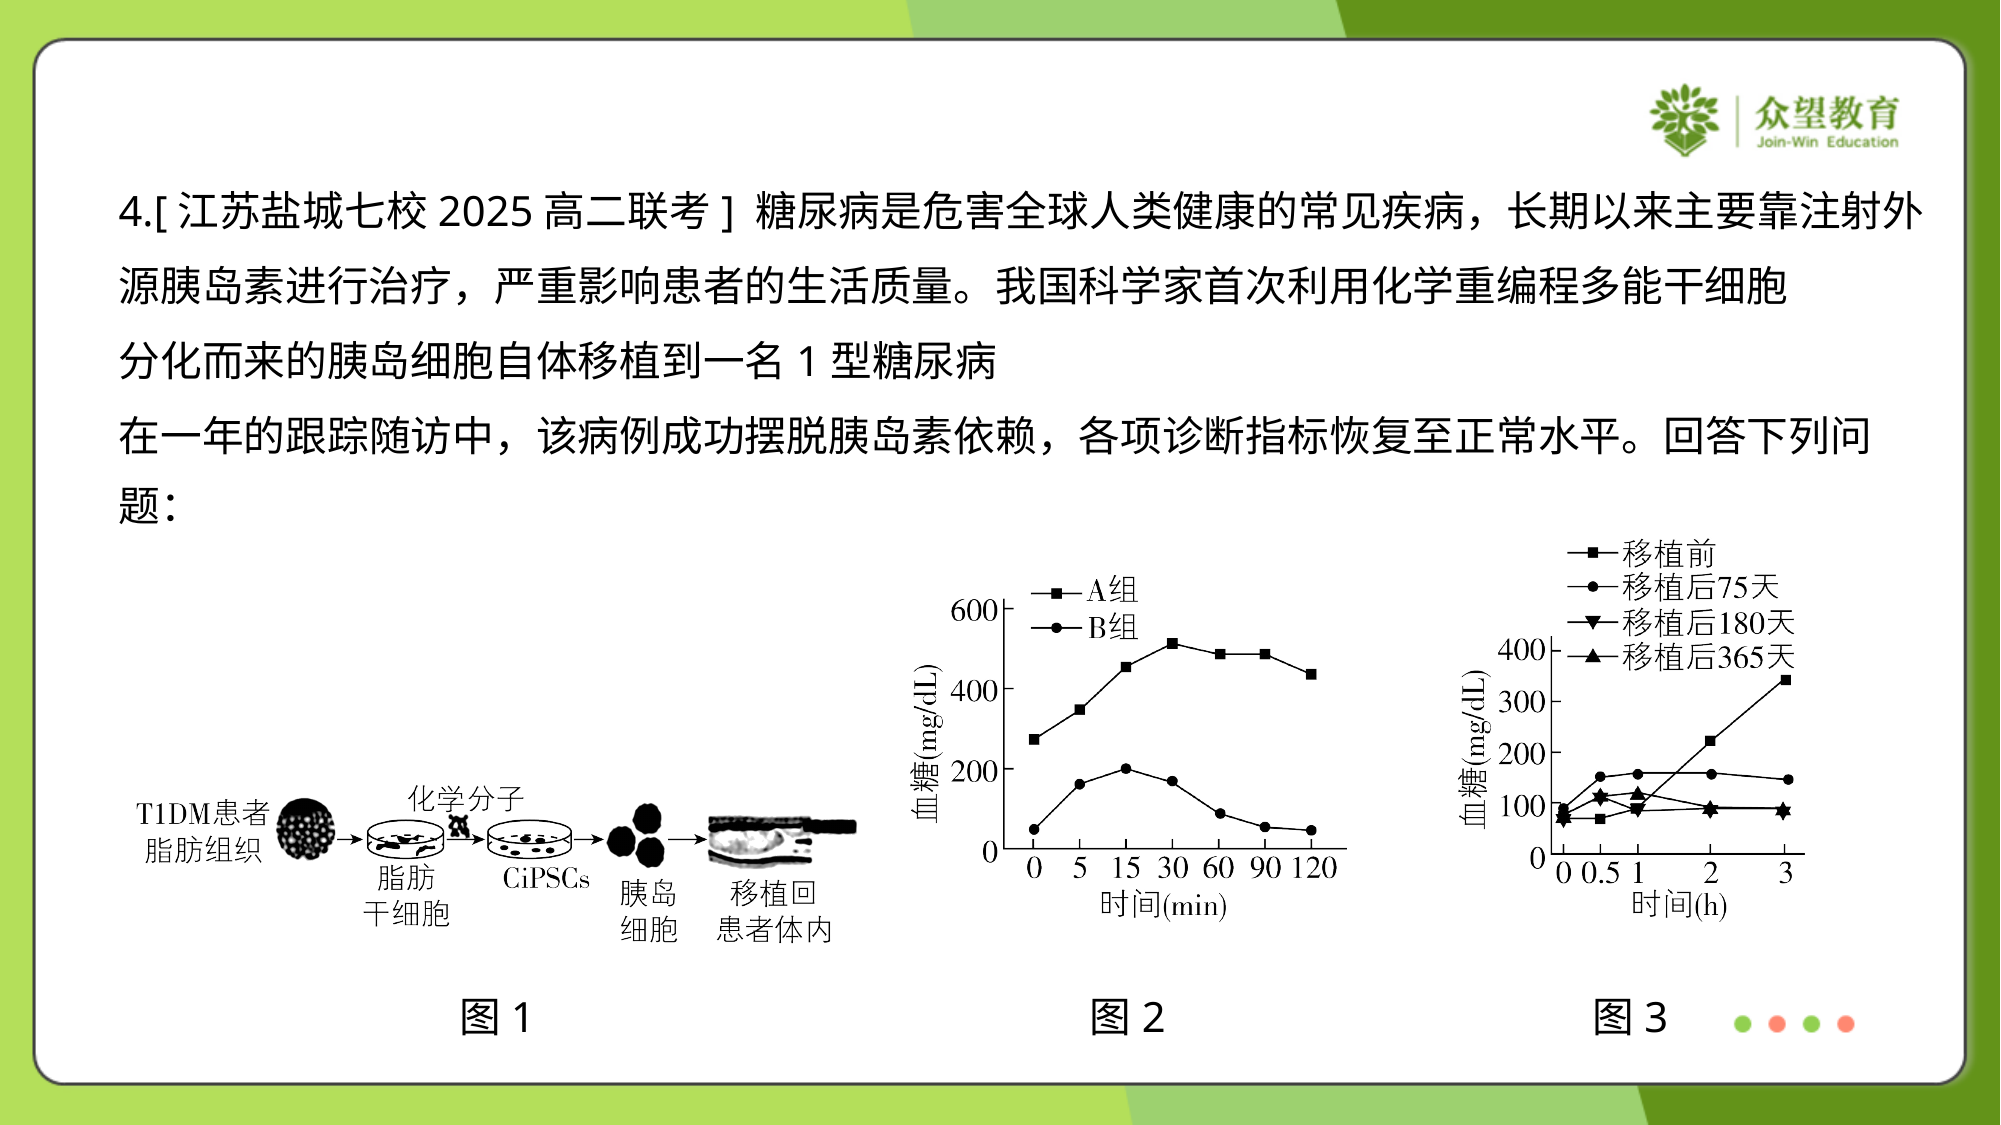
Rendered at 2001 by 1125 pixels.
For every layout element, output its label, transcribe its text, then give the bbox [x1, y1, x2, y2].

text_box 图2 [1090, 968, 1166, 1034]
text_box 图3 [1592, 968, 1669, 1034]
text_box 图1 [459, 968, 535, 1034]
picture [0, 0, 2000, 1125]
